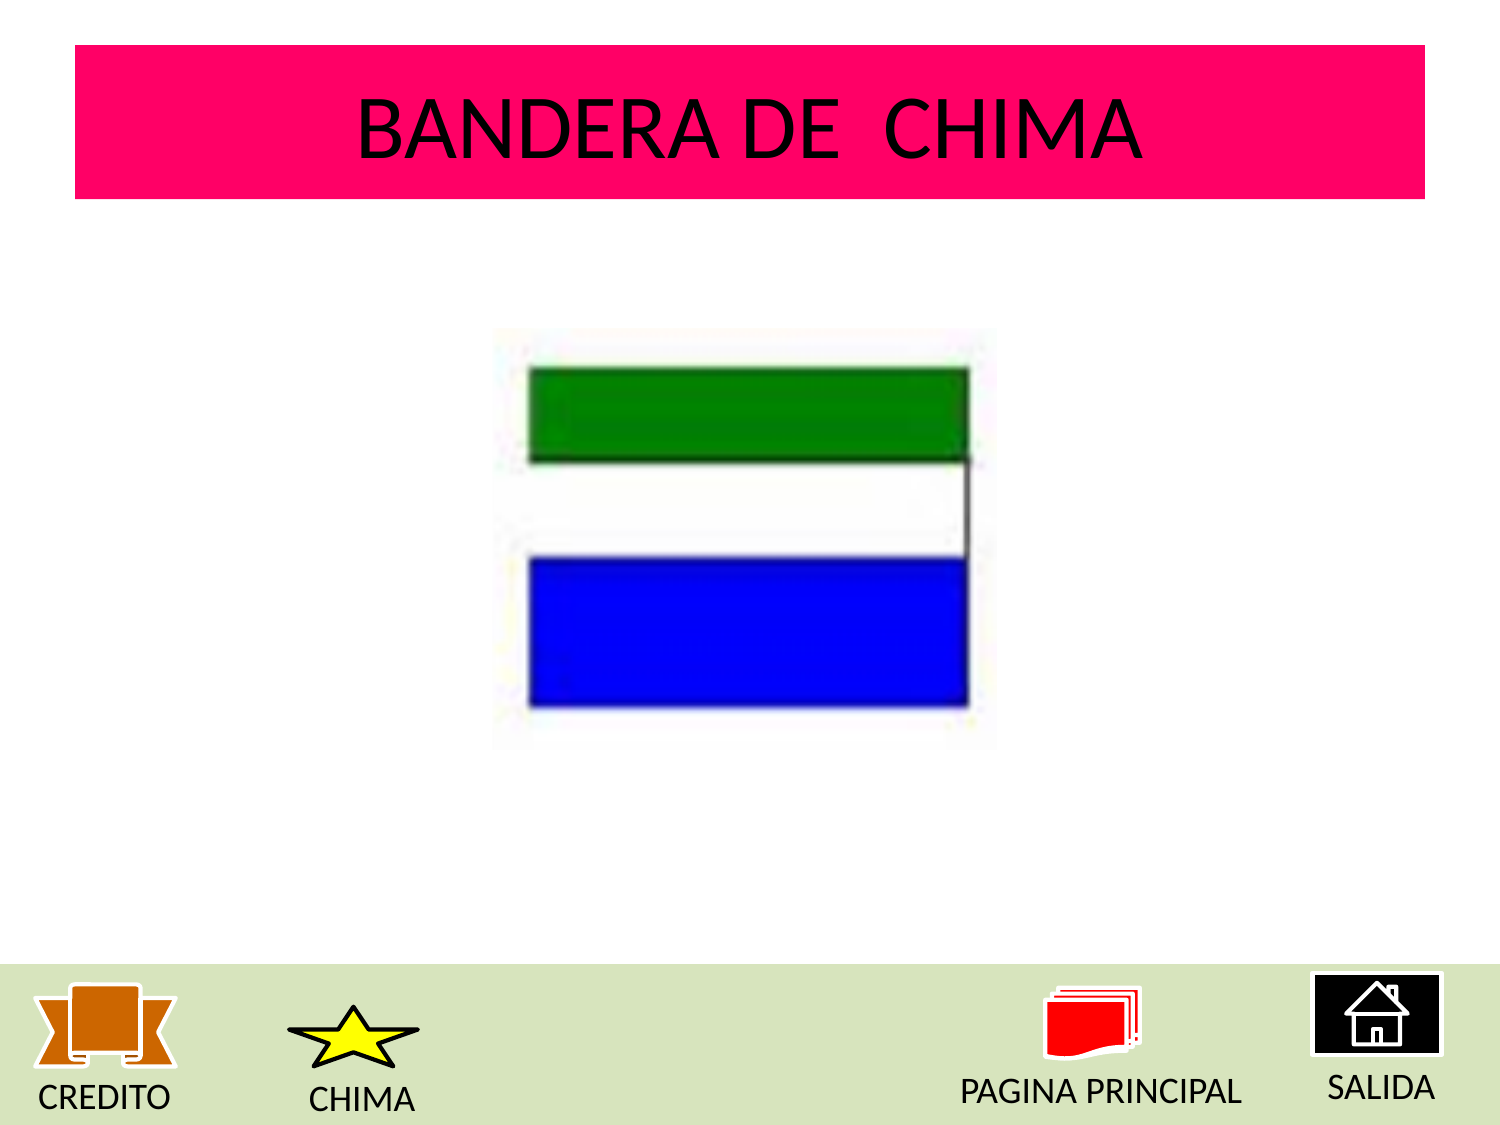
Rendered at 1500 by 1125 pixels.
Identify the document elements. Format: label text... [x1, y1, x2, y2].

text_box [286, 1004, 420, 1069]
picture [491, 327, 997, 751]
text_box SALIDA [1356, 1016, 1397, 1042]
text_box PAGINA PRINCIPAL [945, 1058, 1274, 1119]
text_box [1310, 971, 1444, 1057]
text_box [0, 962, 1500, 1125]
text_box CREDITO [23, 1064, 223, 1125]
title BANDERA DE CHIMA [75, 45, 1425, 200]
text_box SALIDA [1312, 1054, 1465, 1115]
text_box [33, 982, 178, 1069]
text_box CHIMA [246, 1066, 479, 1125]
text_box [1083, 1037, 1142, 1059]
text_box [1043, 985, 1142, 1061]
